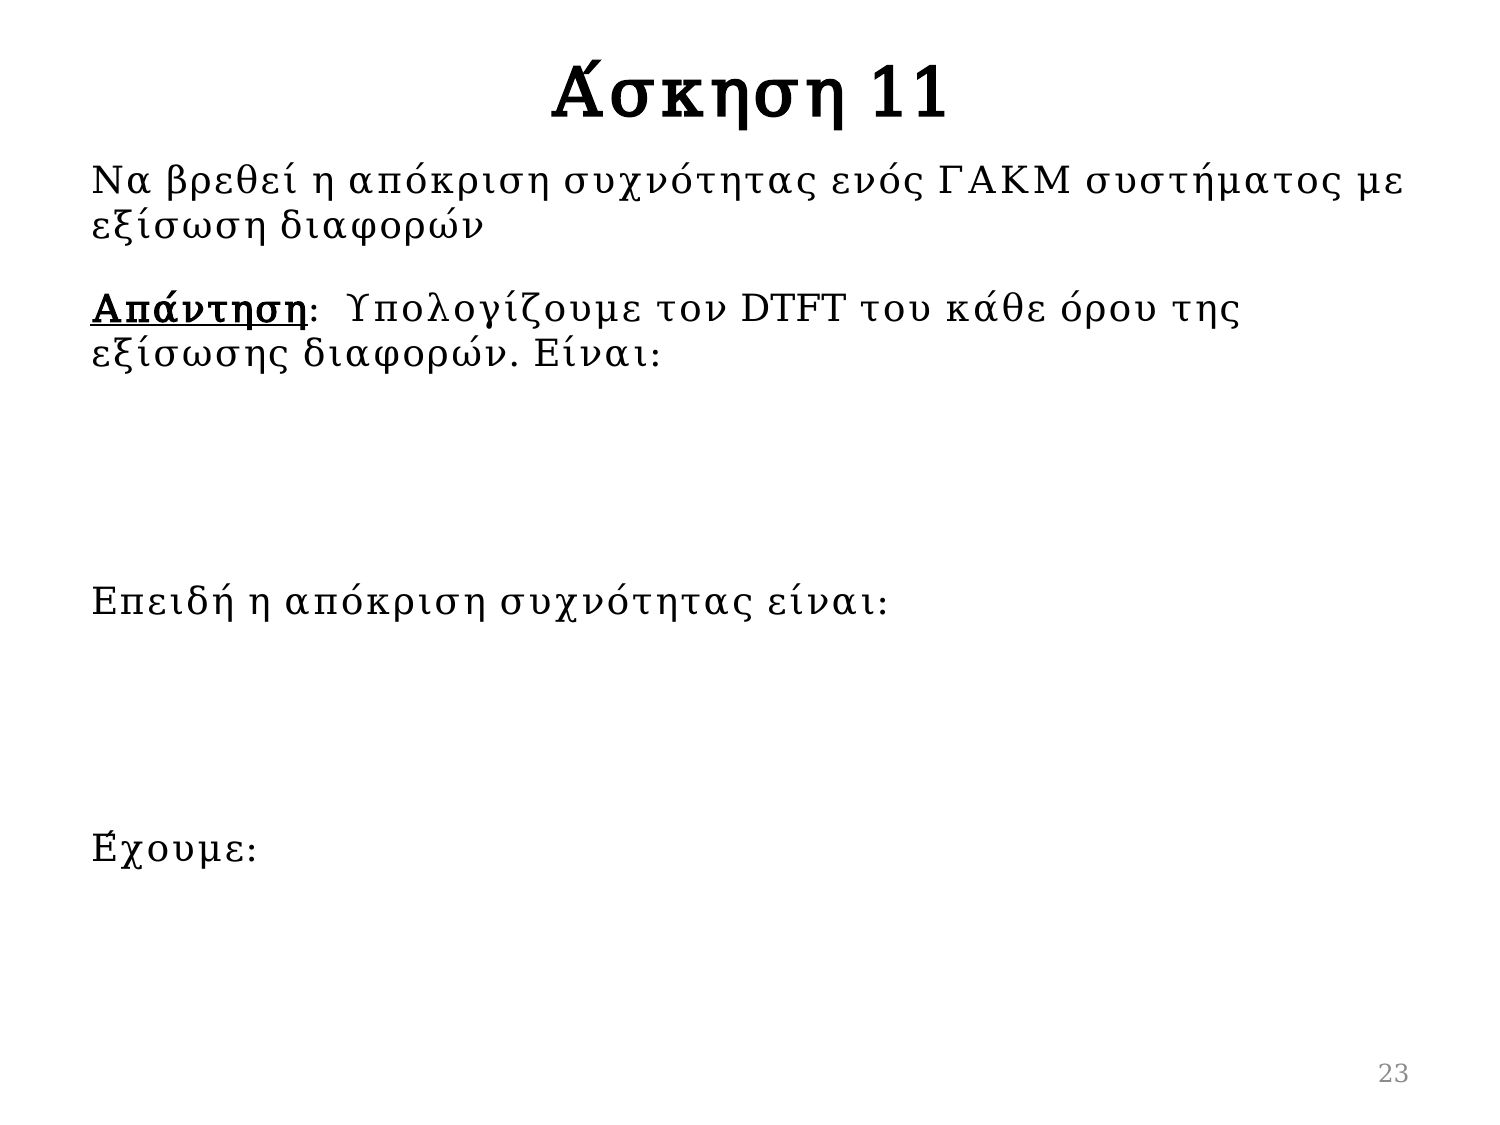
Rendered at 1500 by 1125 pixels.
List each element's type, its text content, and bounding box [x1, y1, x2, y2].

slide_number 23 [1222, 1042, 1425, 1103]
title Άσκηση 11 [75, 19, 1425, 159]
